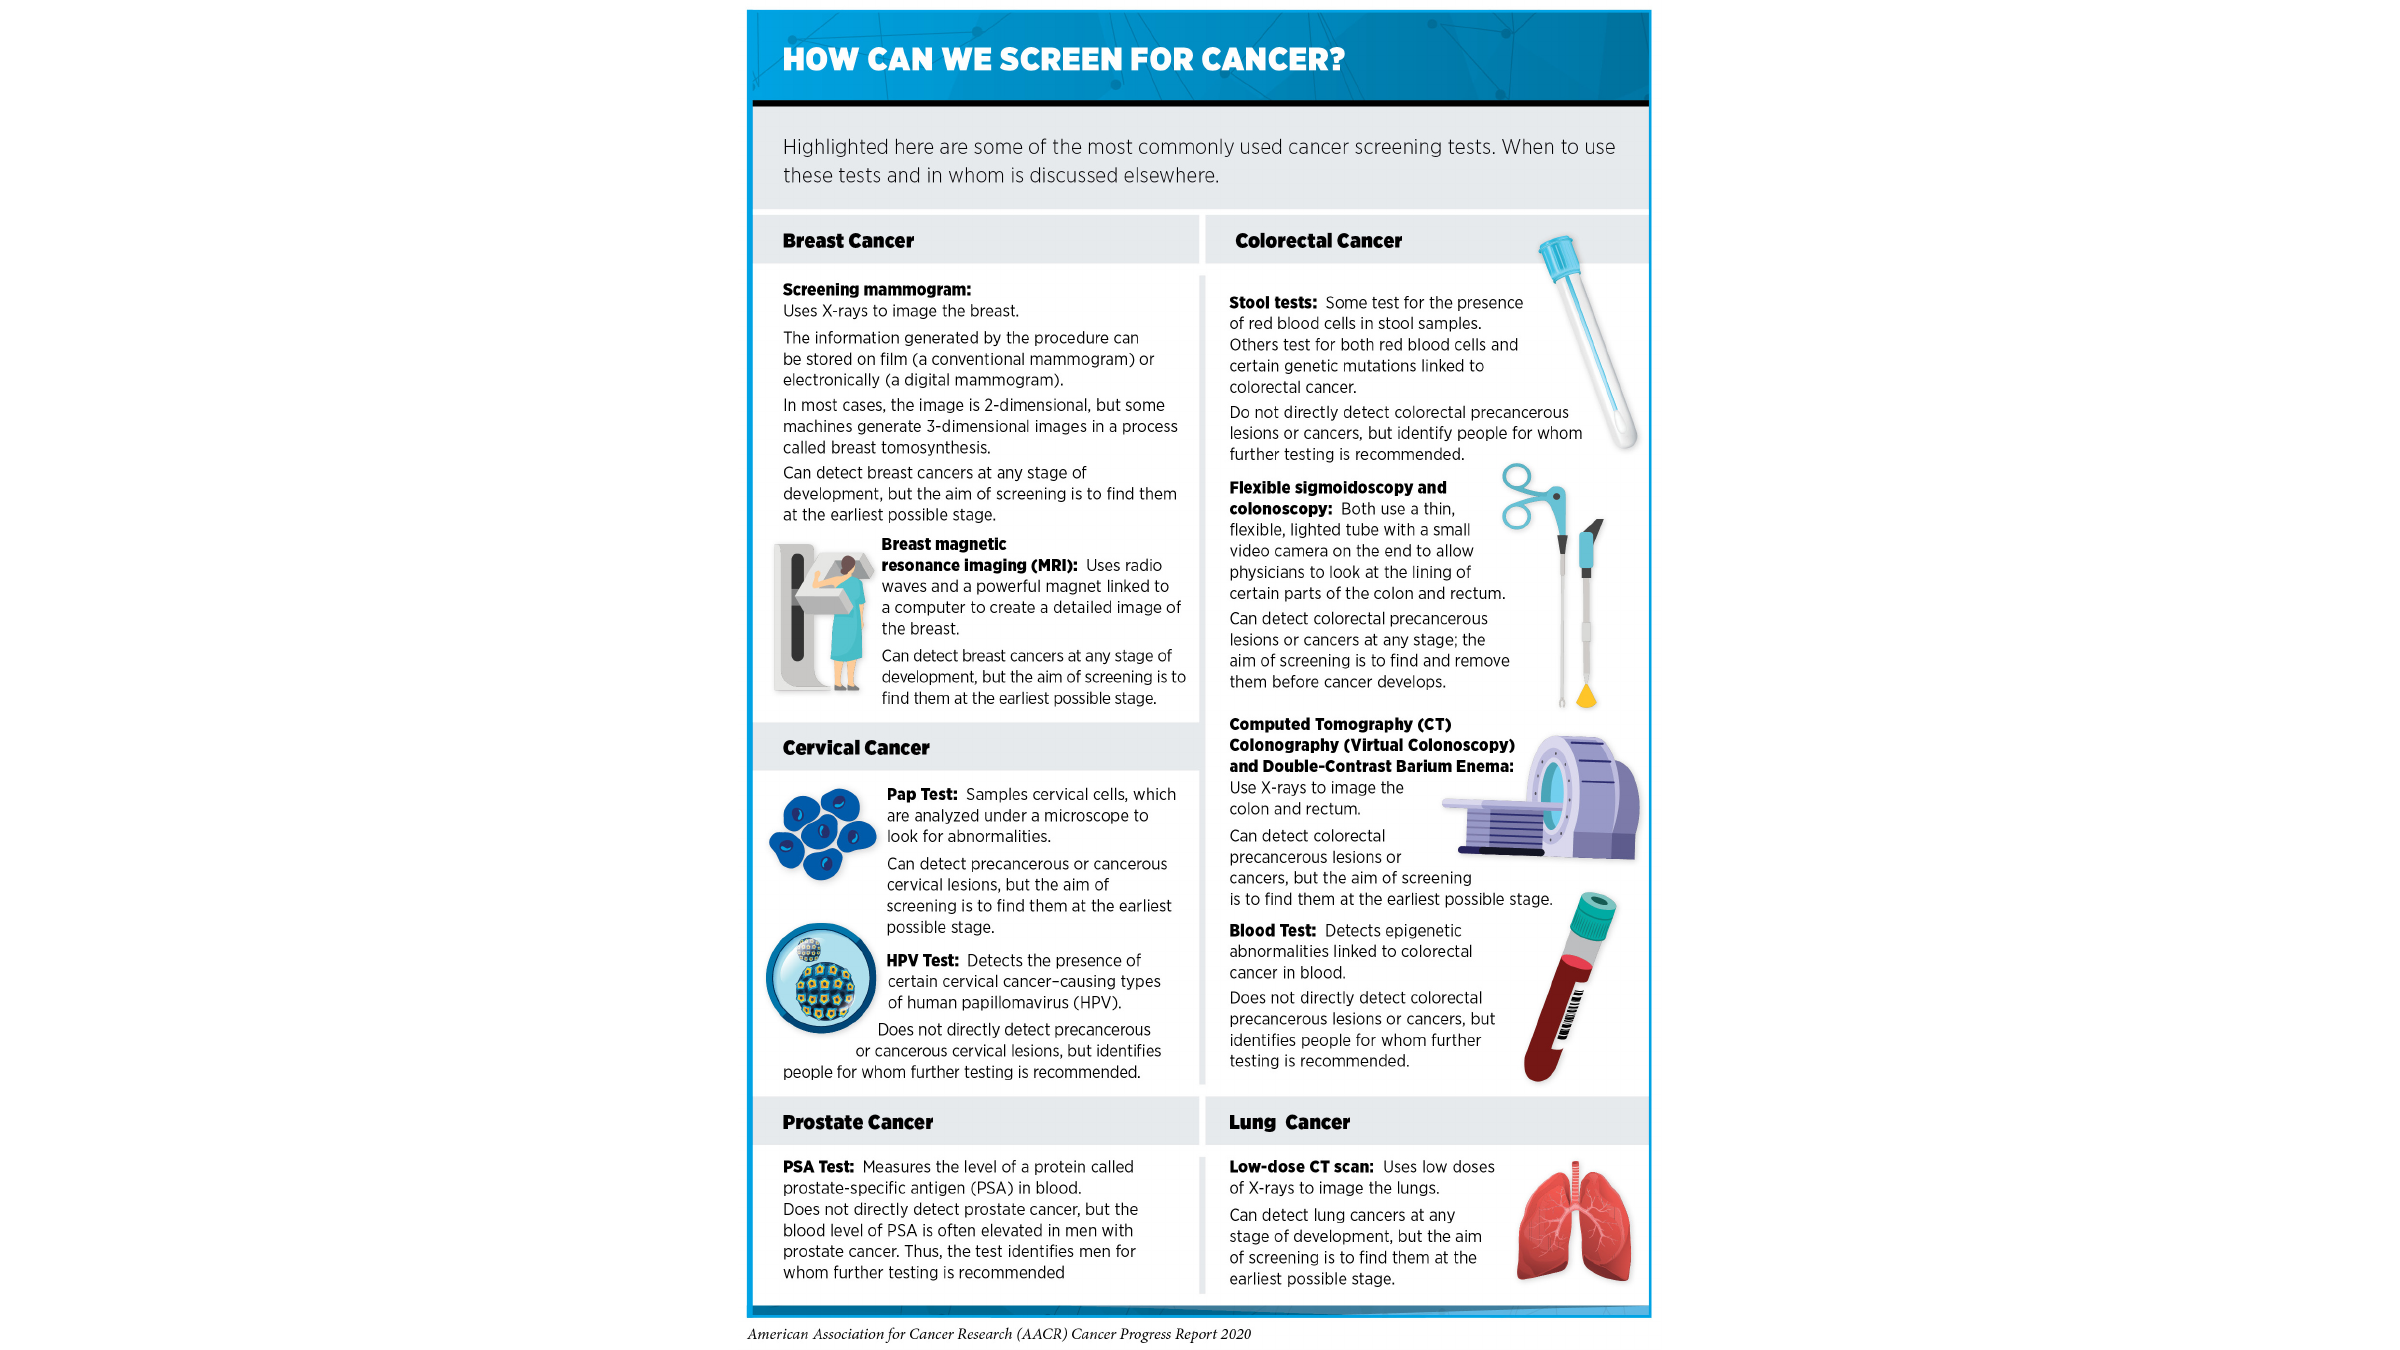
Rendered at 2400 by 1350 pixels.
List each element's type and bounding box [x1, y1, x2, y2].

picture [738, 0, 1662, 1350]
